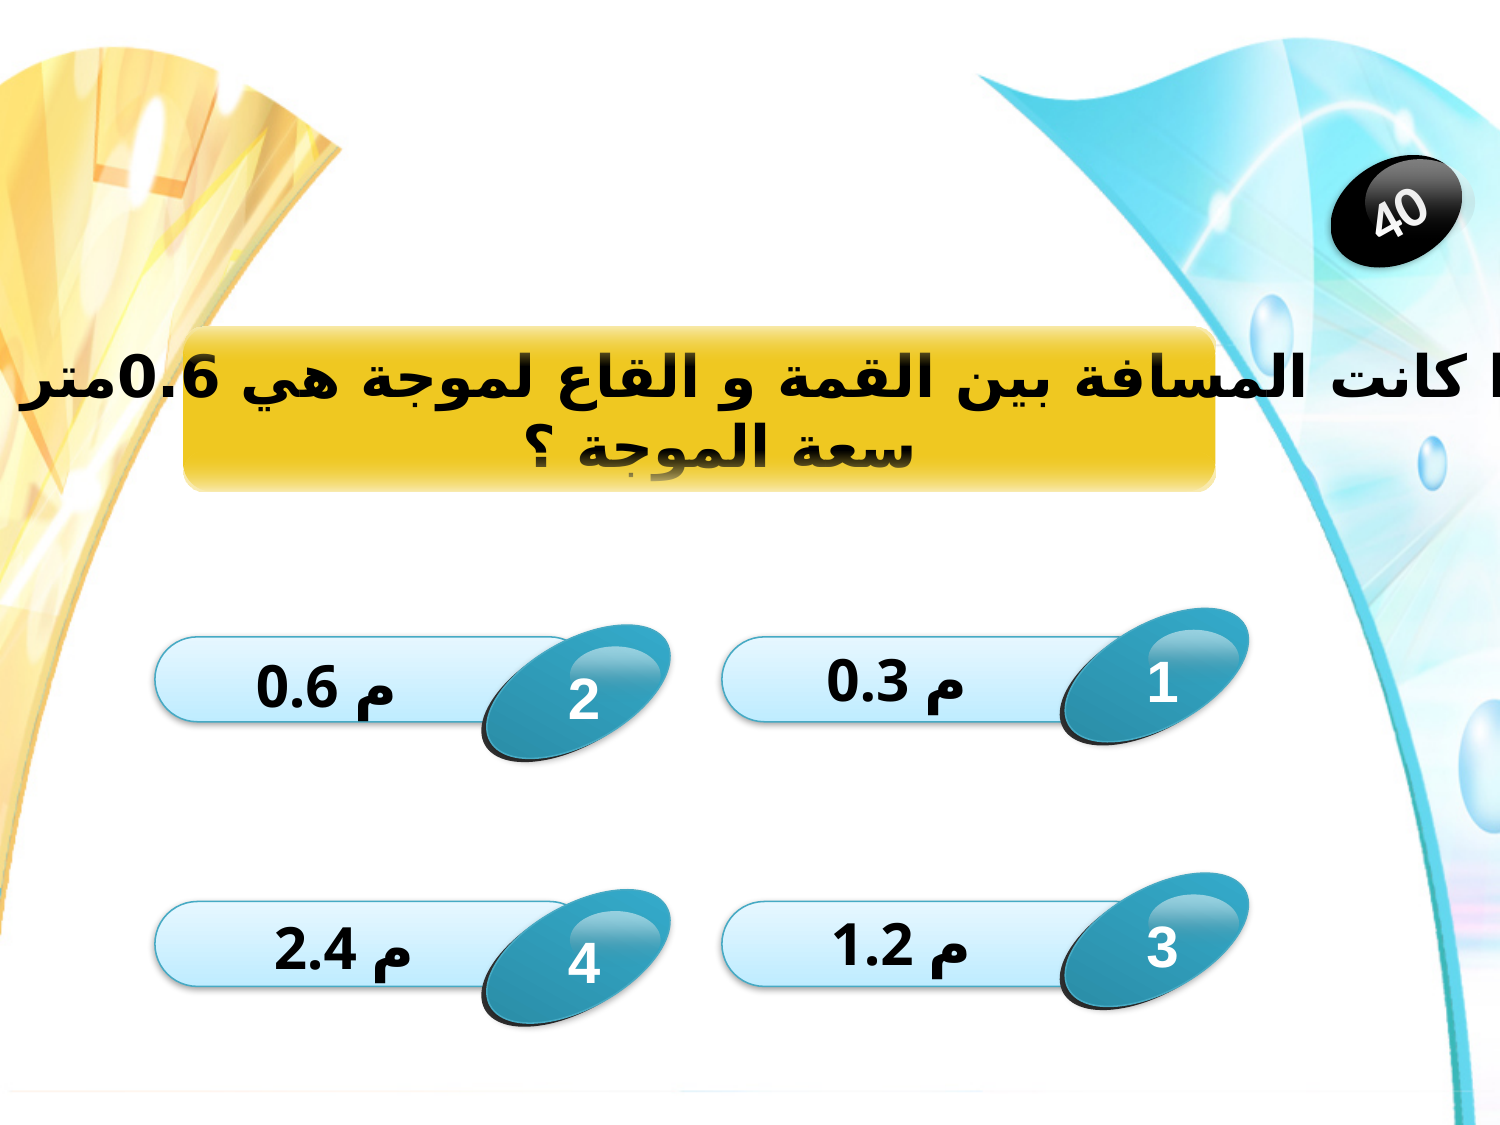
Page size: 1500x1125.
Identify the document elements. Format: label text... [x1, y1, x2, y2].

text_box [135, 901, 680, 1012]
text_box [154, 636, 680, 747]
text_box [182, 325, 1216, 492]
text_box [691, 888, 1259, 995]
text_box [721, 623, 1259, 731]
picture [0, 0, 1500, 1125]
text_box 40 [1330, 178, 1418, 268]
